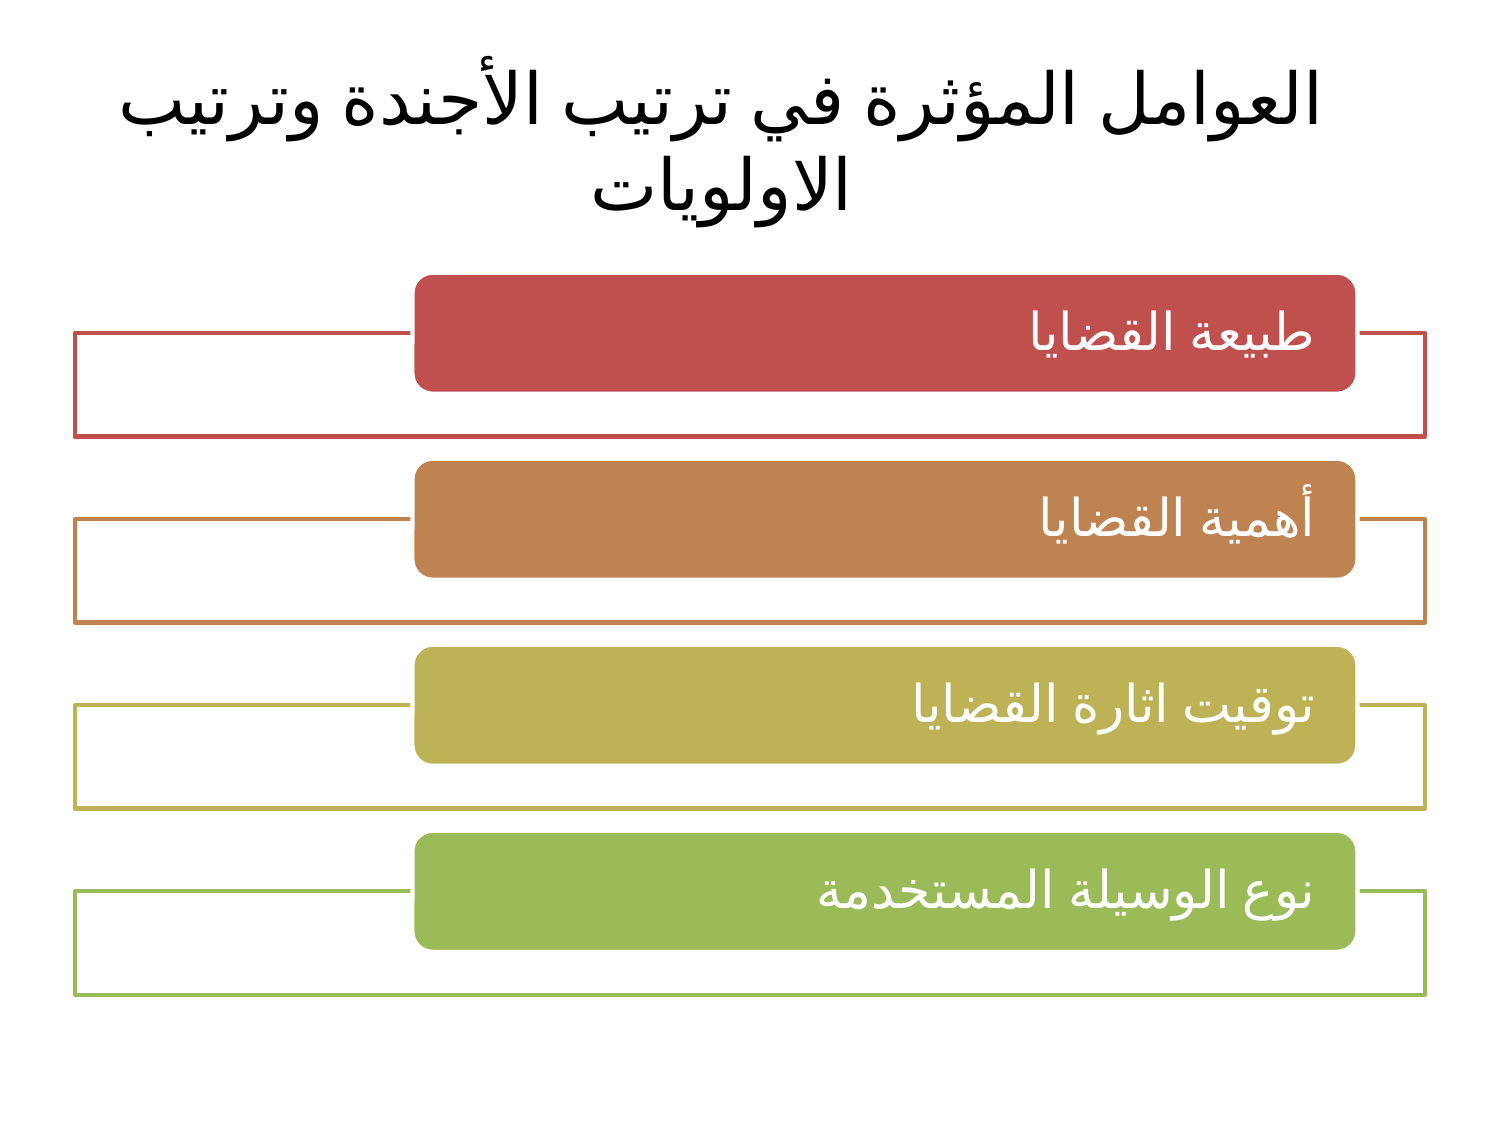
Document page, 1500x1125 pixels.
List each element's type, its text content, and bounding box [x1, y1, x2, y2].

title العوامل المؤثرة في ترتيب الأجندة وترتيب الاولويات [17, 45, 1425, 233]
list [74, 262, 1426, 1006]
